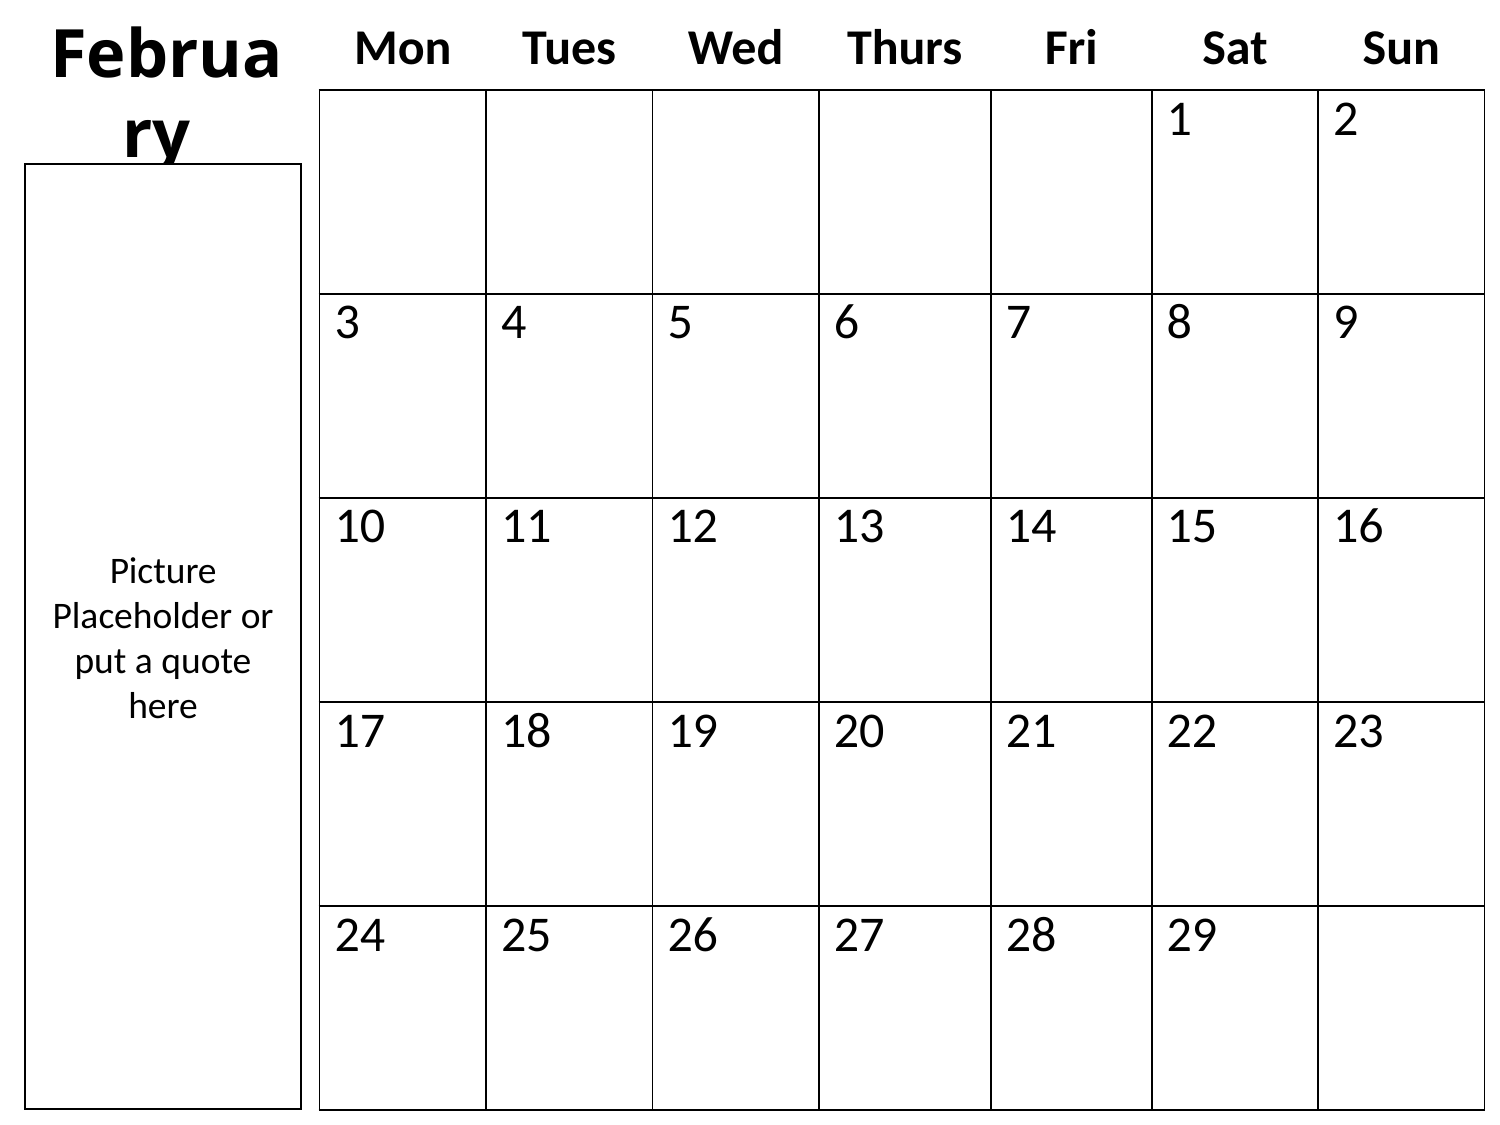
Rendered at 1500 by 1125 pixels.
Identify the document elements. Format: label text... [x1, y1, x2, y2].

table_cell [992, 91, 1151, 293]
table_cell 16 [1319, 499, 1484, 701]
table_cell 21 [992, 703, 1151, 905]
table_cell 22 [1153, 703, 1317, 905]
table_cell 7 [992, 295, 1151, 497]
table_cell [487, 91, 652, 293]
table_cell 29 [1153, 907, 1317, 1109]
table_cell [1319, 907, 1484, 1109]
table_cell 5 [653, 295, 818, 497]
table_cell 9 [1319, 295, 1484, 497]
table_cell 11 [487, 499, 652, 701]
table_cell 2 [1319, 91, 1484, 293]
table_header Wed [652, 15, 819, 89]
table_cell 15 [1153, 499, 1317, 701]
table_cell 14 [992, 499, 1151, 701]
table_cell 19 [653, 703, 818, 905]
table_header Mon [320, 15, 486, 89]
table_cell 17 [320, 703, 485, 905]
table_header Fri [991, 15, 1152, 89]
table_cell 23 [1319, 703, 1484, 905]
table_cell 25 [487, 907, 652, 1109]
table_cell 18 [487, 703, 652, 905]
table_cell [653, 91, 818, 293]
table_cell [320, 91, 485, 293]
table_cell 1 [1153, 91, 1317, 293]
table_cell 13 [820, 499, 990, 701]
table_header Sat [1152, 15, 1318, 89]
table_header Tues [486, 15, 652, 89]
table_cell 12 [653, 499, 818, 701]
table_cell 6 [820, 295, 990, 497]
title February [29, 34, 303, 160]
table_cell 20 [820, 703, 990, 905]
table_cell 26 [653, 907, 818, 1109]
table_header Sun [1318, 15, 1484, 89]
table_cell 24 [320, 907, 485, 1109]
table_cell [820, 91, 990, 293]
table_cell 27 [820, 907, 990, 1109]
text_box Picture Placeholder or put a quote here [24, 163, 302, 1110]
table_cell 10 [320, 499, 485, 701]
table_cell 4 [487, 295, 652, 497]
table_cell 3 [320, 295, 485, 497]
table_cell 28 [992, 907, 1151, 1109]
table_cell 8 [1153, 295, 1317, 497]
table_header Thurs [819, 15, 991, 89]
